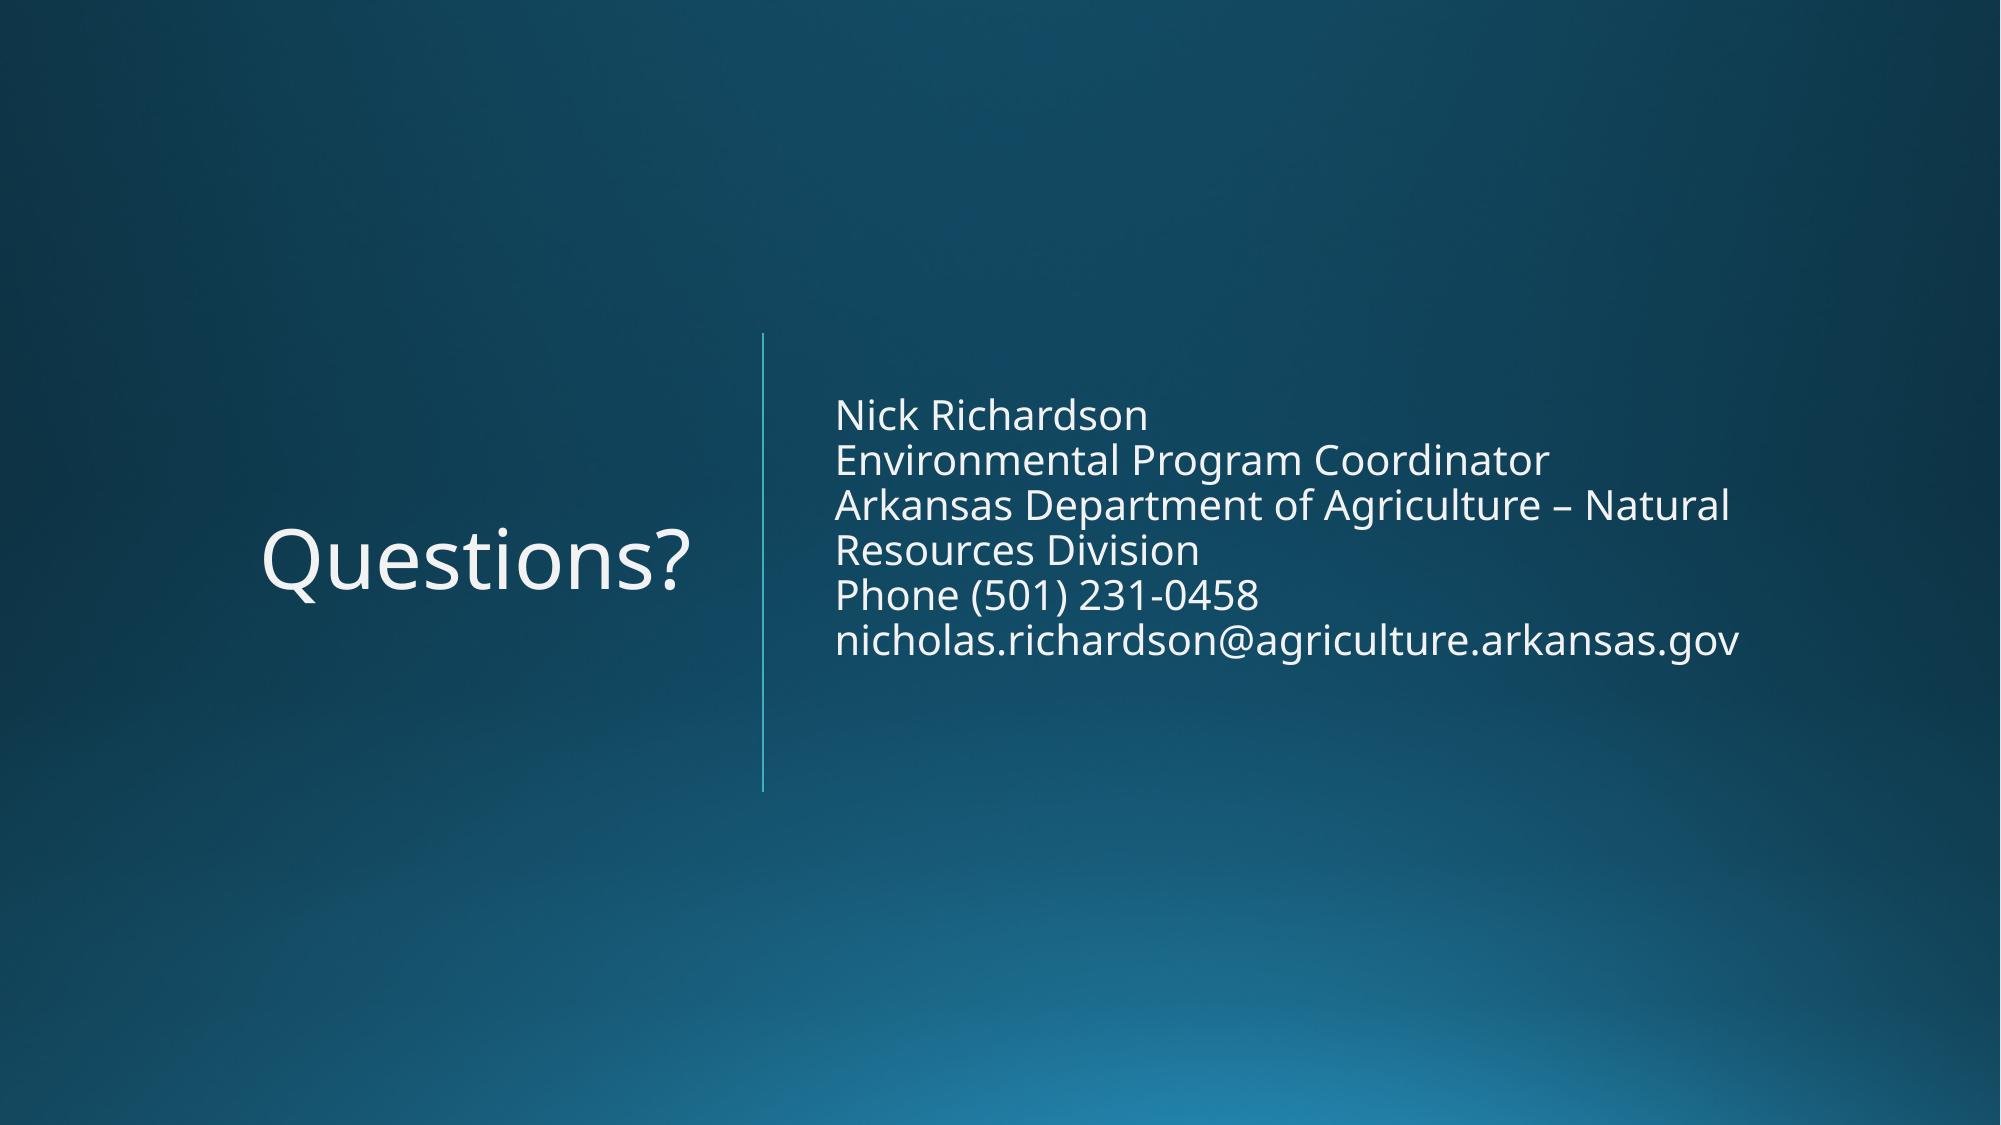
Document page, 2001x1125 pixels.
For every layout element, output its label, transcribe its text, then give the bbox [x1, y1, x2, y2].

list Nick Richardson Environmental Program Coordinator Arkansas Department of Agriculture – Natural Resources Division Phone (501) 231-0458 nicholas.richardson@agriculture.arkansas.gov [819, 183, 1757, 942]
title Questions? [137, 183, 708, 942]
text_box [0, 0, 2000, 1125]
